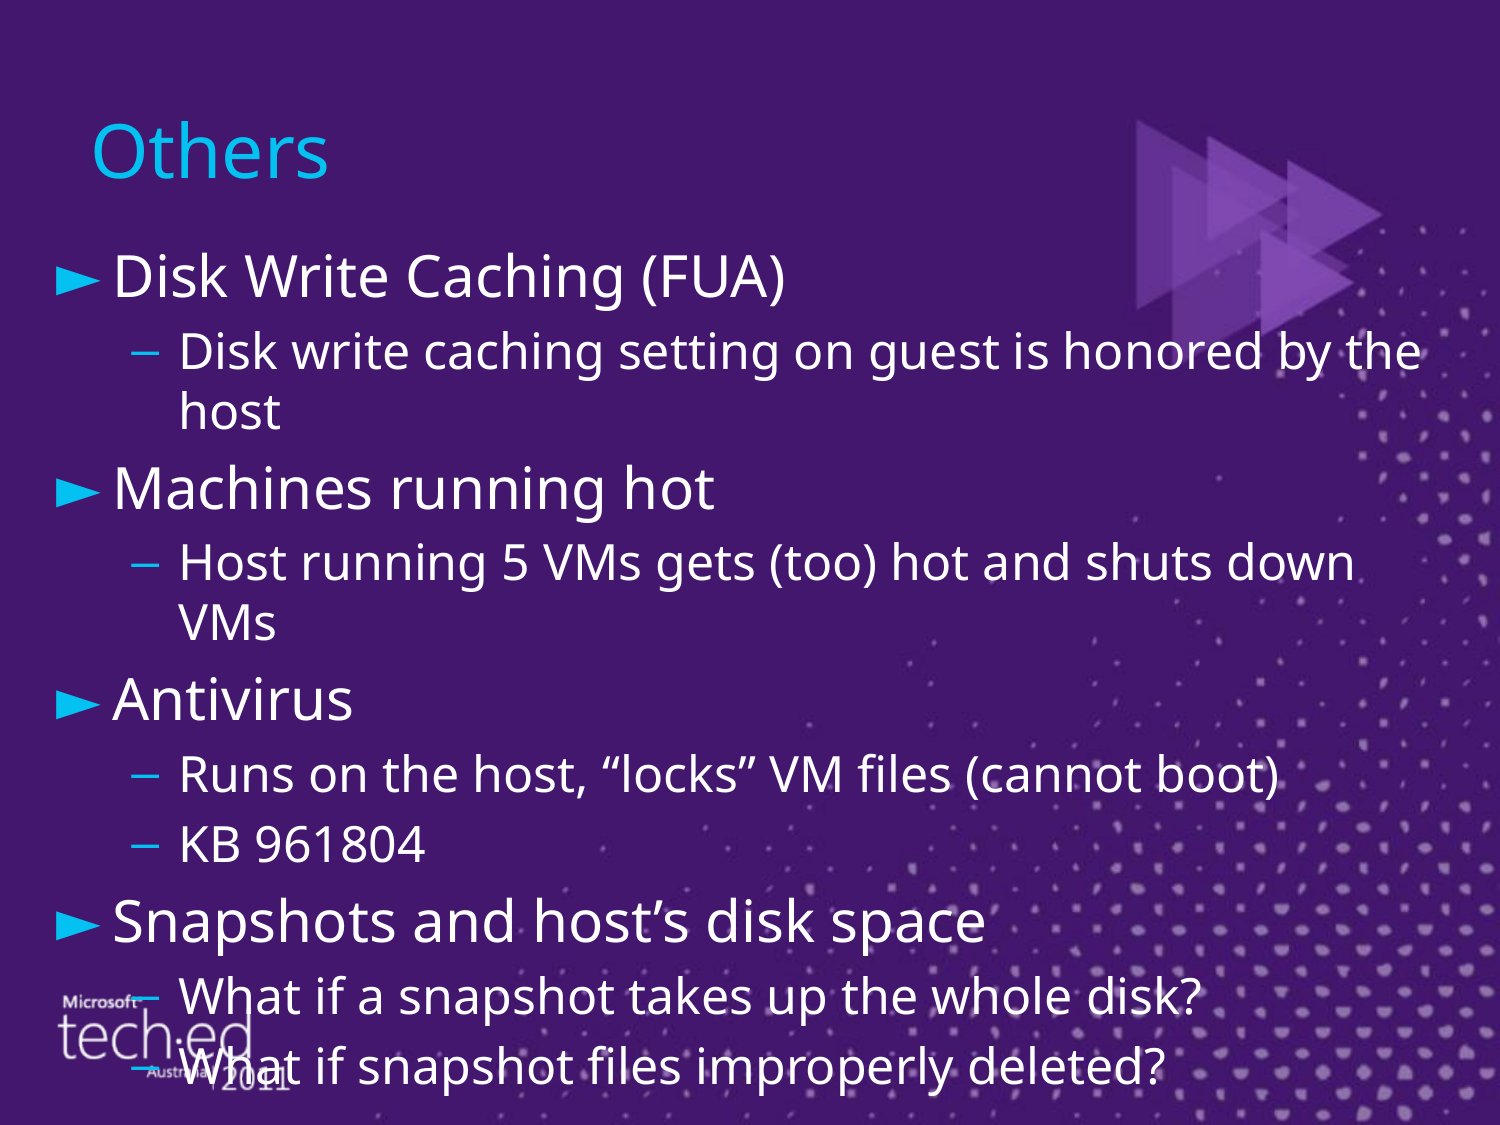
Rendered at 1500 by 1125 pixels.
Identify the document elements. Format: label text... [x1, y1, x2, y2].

list Disk Write Caching (FUA) Disk write caching setting on guest is honored by the host Machines running hot Host running 5 VMs gets (too) hot and shuts down VMs Antivirus Runs on the host, “locks” VM files (cannot boot) KB 961804 Snapshots and host’s disk space What if a snapshot takes up the whole disk? What if snapshot files improperly deleted? [41, 231, 1477, 560]
picture [0, 0, 1500, 1125]
title Others [75, 54, 1425, 231]
